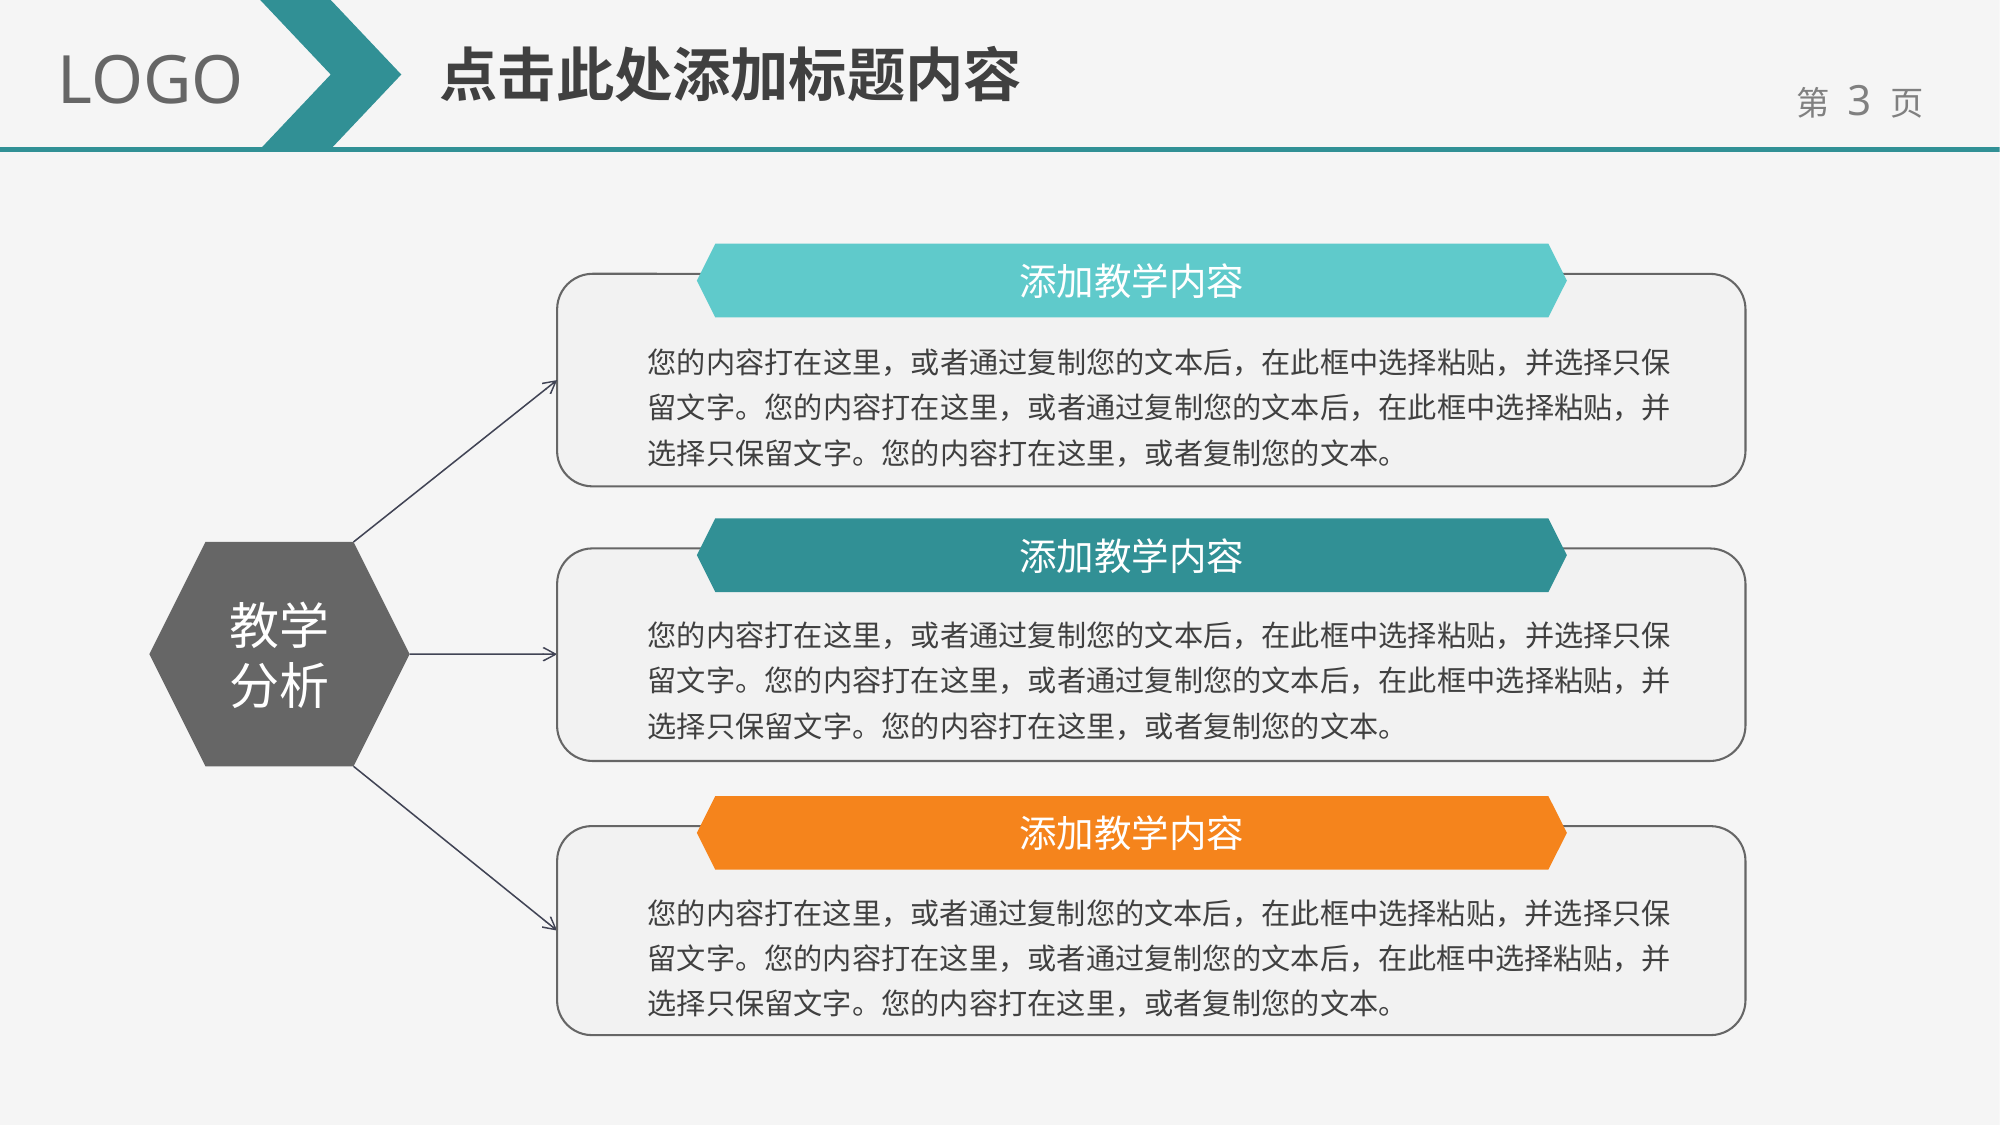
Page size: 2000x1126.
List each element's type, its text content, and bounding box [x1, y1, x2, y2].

text_box 点击此处添加标题内容 [424, 31, 1095, 116]
text_box [555, 271, 1748, 489]
text_box 教学分析 [147, 539, 412, 769]
text_box LOGO [42, 29, 259, 125]
text_box 添加教学内容 [695, 241, 1569, 320]
text_box 添加教学内容 [695, 793, 1569, 872]
text_box 您的内容打在这里，或者通过复制您的文本后，在此框中选择粘贴，并选择只保留文字。您的内容打在这里，或者通过复制您的文本后，在此框中选择粘贴，并选择只保留文字。您的内容打在这里，或者复制您的文本。 [632, 599, 1709, 751]
text_box 您的内容打在这里，或者通过复制您的文本后，在此框中选择粘贴，并选择只保留文字。您的内容打在这里，或者通过复制您的文本后，在此框中选择粘贴，并选择只保留文字。您的内容打在这里，或者复制您的文本。 [632, 326, 1698, 478]
text_box [258, 0, 403, 148]
text_box 您的内容打在这里，或者通过复制您的文本后，在此框中选择粘贴，并选择只保留文字。您的内容打在这里，或者通过复制您的文本后，在此框中选择粘贴，并选择只保留文字。您的内容打在这里，或者复制您的文本。 [632, 877, 1700, 1029]
text_box [554, 546, 1748, 764]
text_box 添加教学内容 [695, 516, 1569, 595]
text_box [554, 823, 1748, 1038]
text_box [353, 766, 558, 931]
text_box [353, 379, 558, 543]
